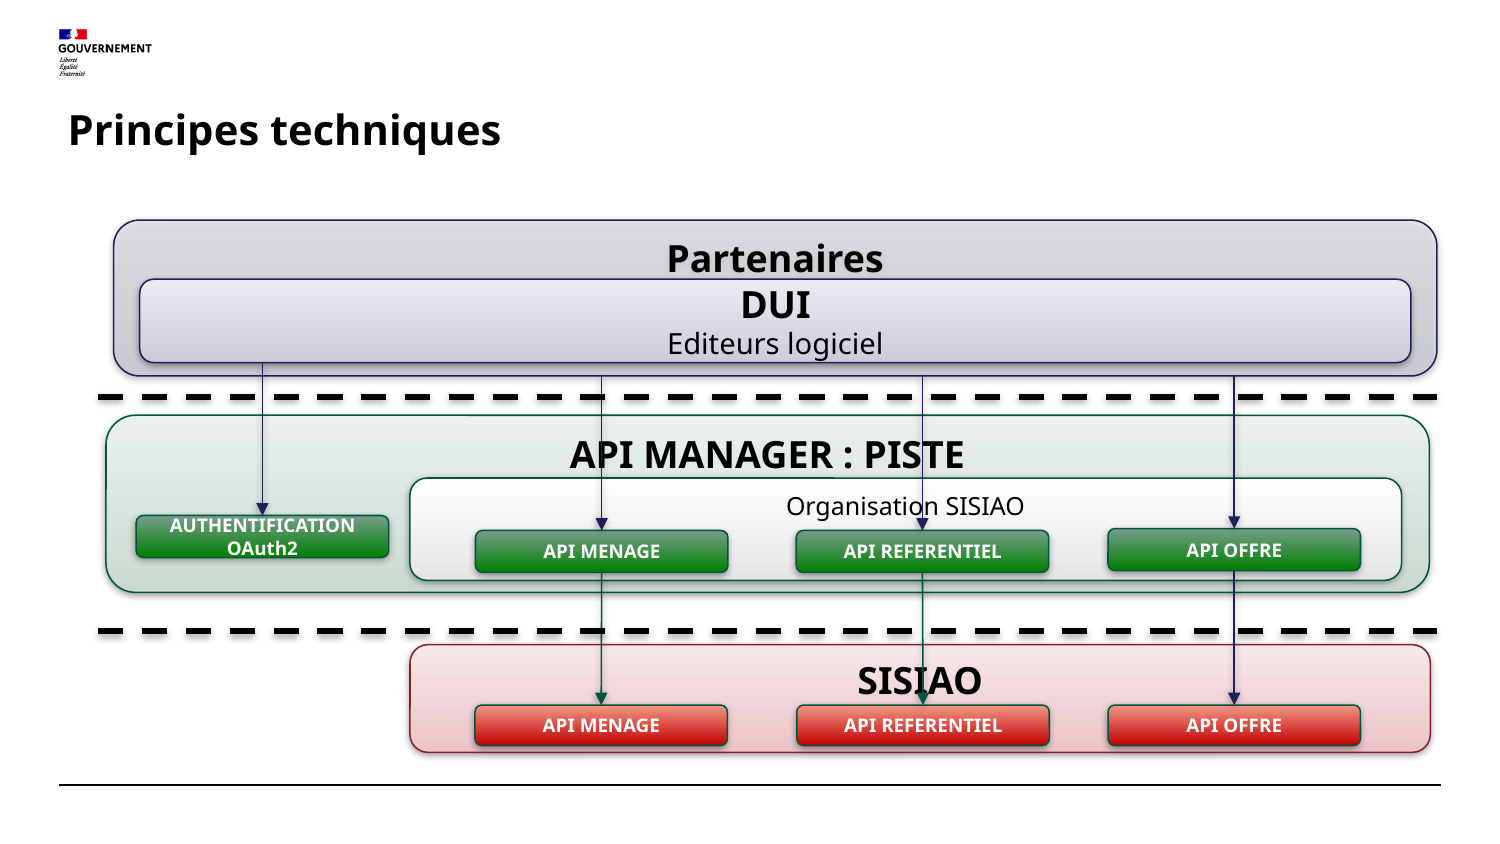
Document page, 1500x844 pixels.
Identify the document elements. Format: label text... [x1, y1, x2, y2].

text_box API REFERENTIEL [796, 705, 1050, 746]
text_box Organisation SISIAO [608, 478, 916, 581]
text_box API OFFRE [1107, 528, 1361, 571]
text_box API REFERENTIEL [796, 530, 1049, 573]
text_box Partenaires [113, 220, 1437, 376]
text_box API MANAGER : PISTE [105, 415, 595, 593]
text_box SISIAO [608, 644, 916, 753]
text_box SISIAO [409, 644, 594, 753]
text_box DUI Editeurs logiciel [139, 279, 1411, 363]
text_box API MANAGER : PISTE [928, 415, 1228, 475]
text_box SISIAO [930, 644, 1228, 753]
text_box SISIAO [1240, 644, 1431, 753]
picture [47, 17, 166, 107]
text_box Organisation SISIAO [928, 478, 1228, 581]
text_box API MANAGER : PISTE [608, 589, 916, 593]
text_box API MANAGER : PISTE [930, 589, 1228, 593]
text_box Organisation SISIAO [409, 477, 595, 581]
text_box API MANAGER : PISTE [608, 415, 916, 475]
text_box Organisation SISIAO [1240, 478, 1402, 581]
text_box API MANAGER : PISTE [1240, 415, 1430, 593]
title Principes techniques [67, 79, 1331, 188]
text_box AUTHENTIFICATION OAuth2 [136, 515, 389, 558]
text_box API MENAGE [474, 705, 728, 746]
text_box API OFFRE [1108, 705, 1361, 746]
text_box API MENAGE [475, 530, 728, 573]
